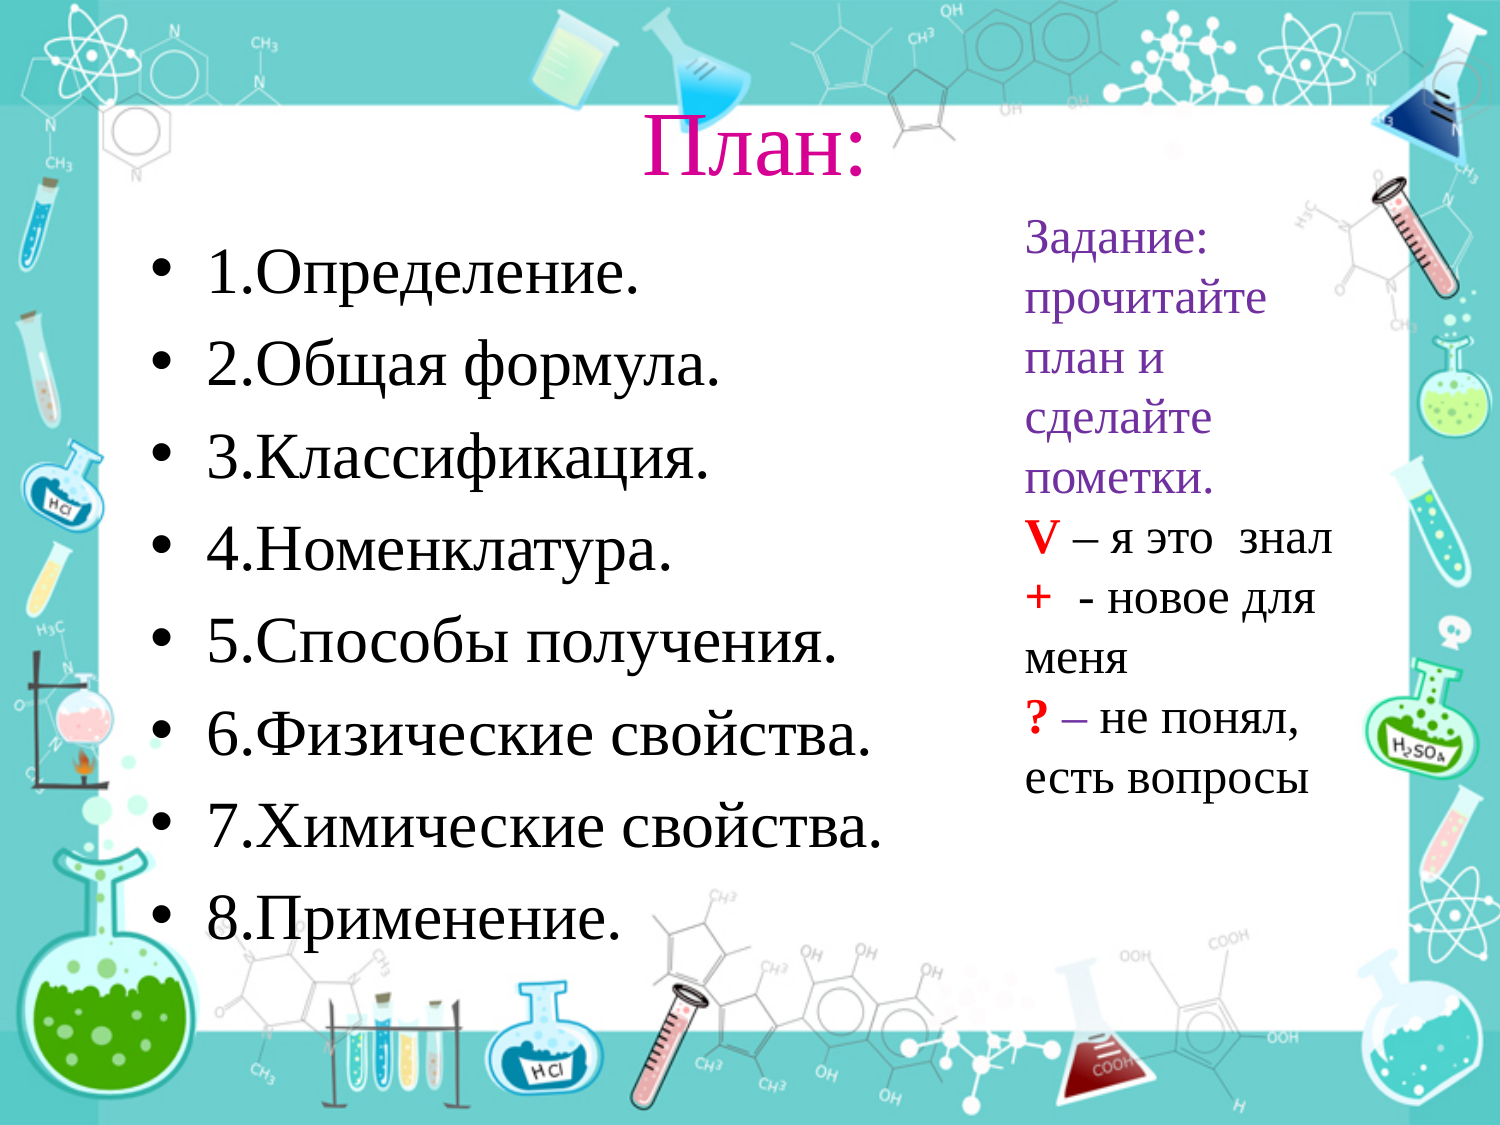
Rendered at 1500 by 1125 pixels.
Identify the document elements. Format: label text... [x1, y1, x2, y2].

list 1.Определение. 2.Общая формула. 3.Классификация. 4.Номенклатура. 5.Способы получения. 6.Физические свойства. 7.Химические свойства. 8.Применение. [135, 219, 1425, 963]
title План: [105, 45, 1407, 233]
picture [0, 0, 1500, 1125]
text_box Задание: прочитайте план и сделайте пометки. V – я это знал + - новое для меня ? – не понял, есть вопросы [1009, 196, 1365, 811]
